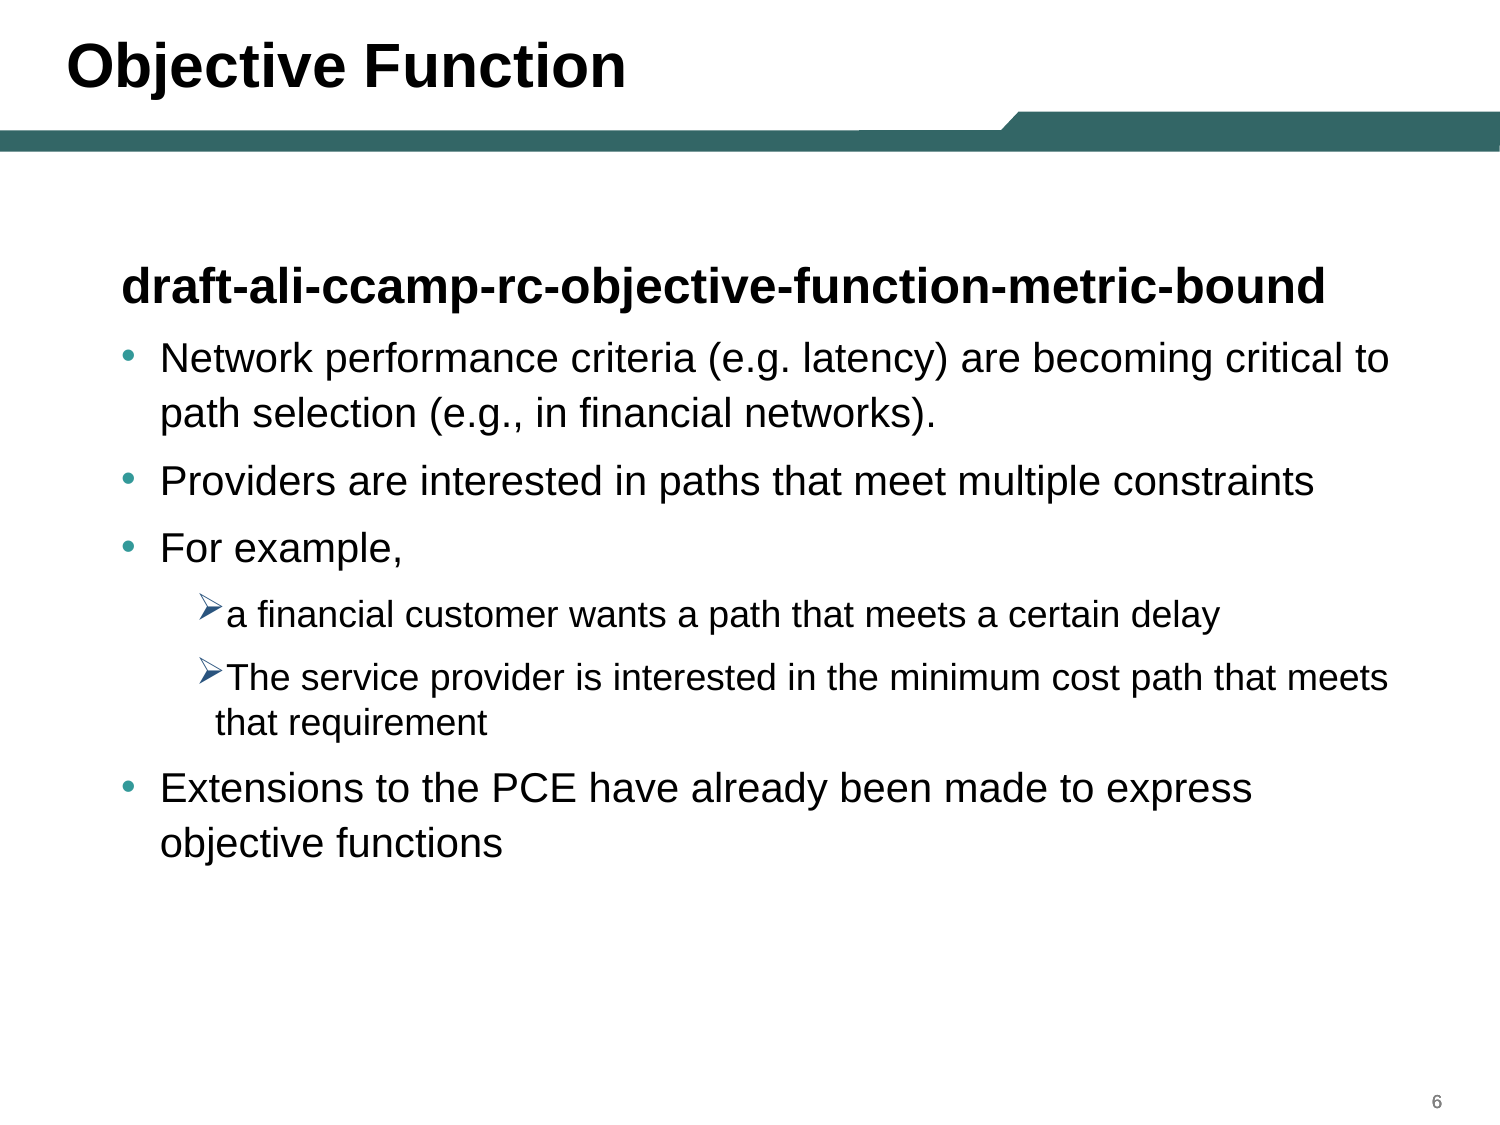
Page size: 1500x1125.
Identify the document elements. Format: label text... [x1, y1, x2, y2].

list draft-ali-ccamp-rc-objective-function-metric-bound Network performance criteria (e.g. latency) are becoming critical to path selection (e.g., in financial networks). Providers are interested in paths that meet multiple constraints For example, a financial customer wants a path that meets a certain delay The service provider is interested in the minimum cost path that meets that requirement Extensions to the PCE have already been made to express objective functions [107, 240, 1411, 827]
title Objective Function [52, 0, 1390, 109]
